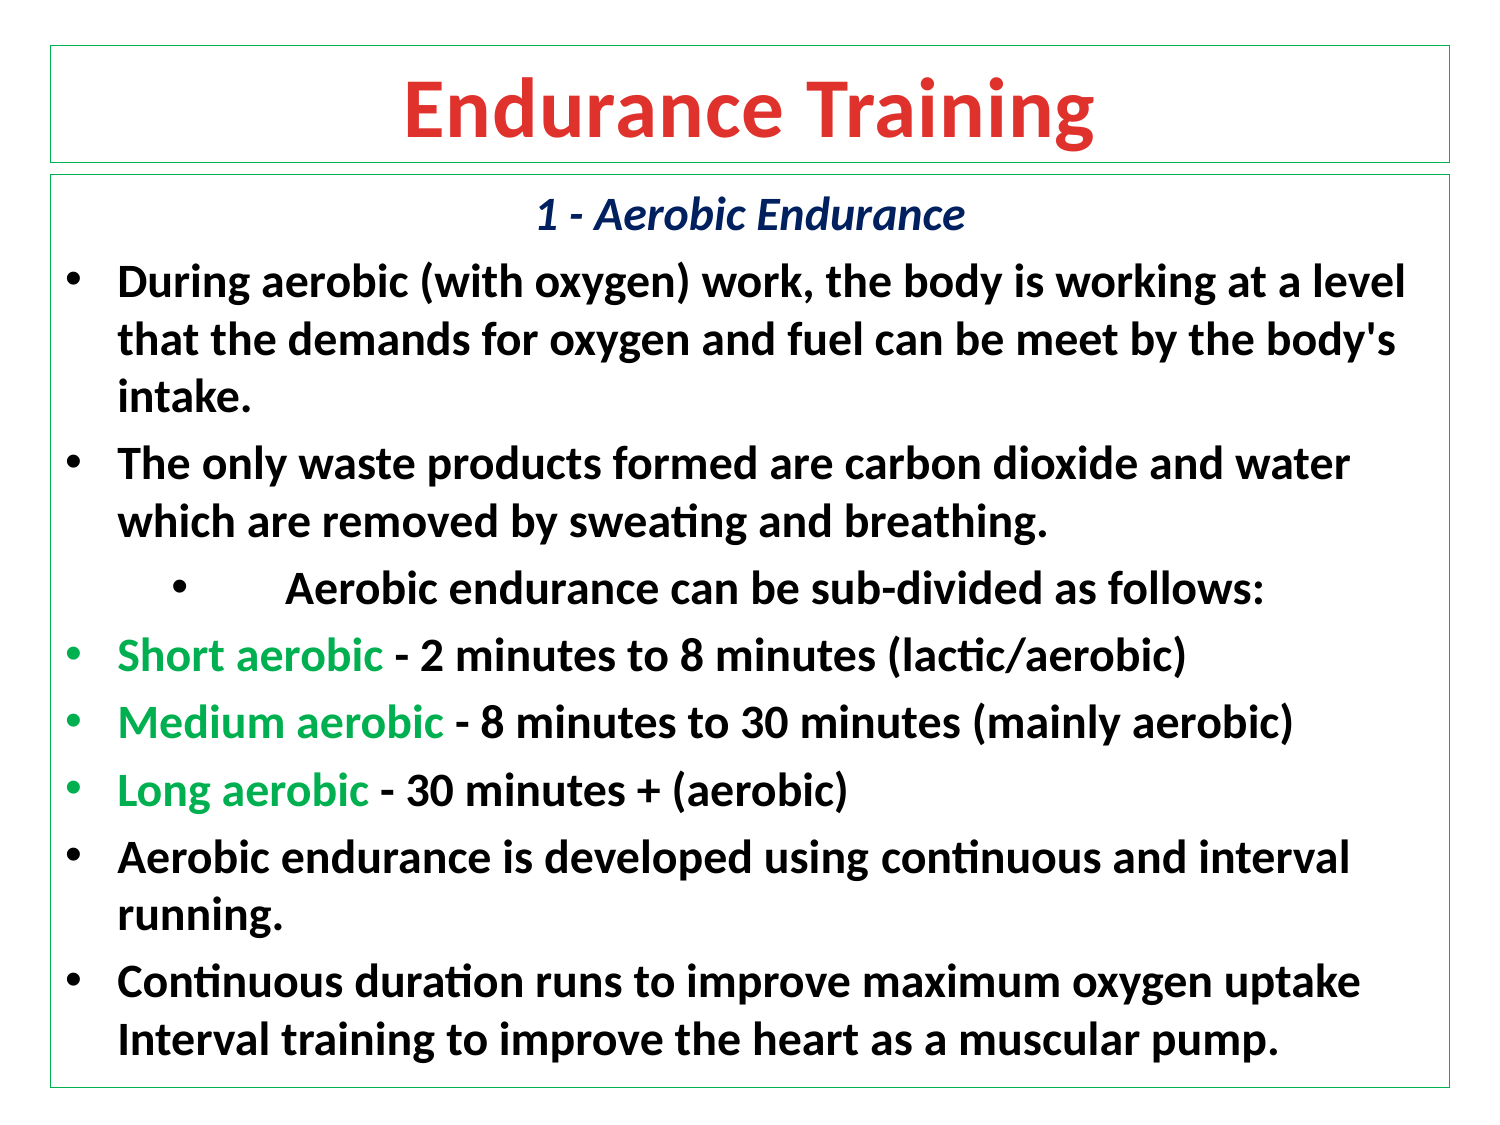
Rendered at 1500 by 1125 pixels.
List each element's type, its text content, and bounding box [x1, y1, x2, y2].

list 1 - Aerobic Endurance During aerobic (with oxygen) work, the body is working at a level that the demands for oxygen and fuel can be meet by the body's intake. The only waste products formed are carbon dioxide and water which are removed by sweating and breathing. Aerobic endurance can be sub-divided as follows: Short aerobic - 2 minutes to 8 minutes (lactic/aerobic) Medium aerobic - 8 minutes to 30 minutes (mainly aerobic) Long aerobic - 30 minutes + (aerobic) Aerobic endurance is developed using continuous and interval running. Continuous duration runs to improve maximum oxygen uptake Interval training to improve the heart as a muscular pump. [50, 174, 1450, 1088]
title Endurance Training [50, 45, 1450, 163]
